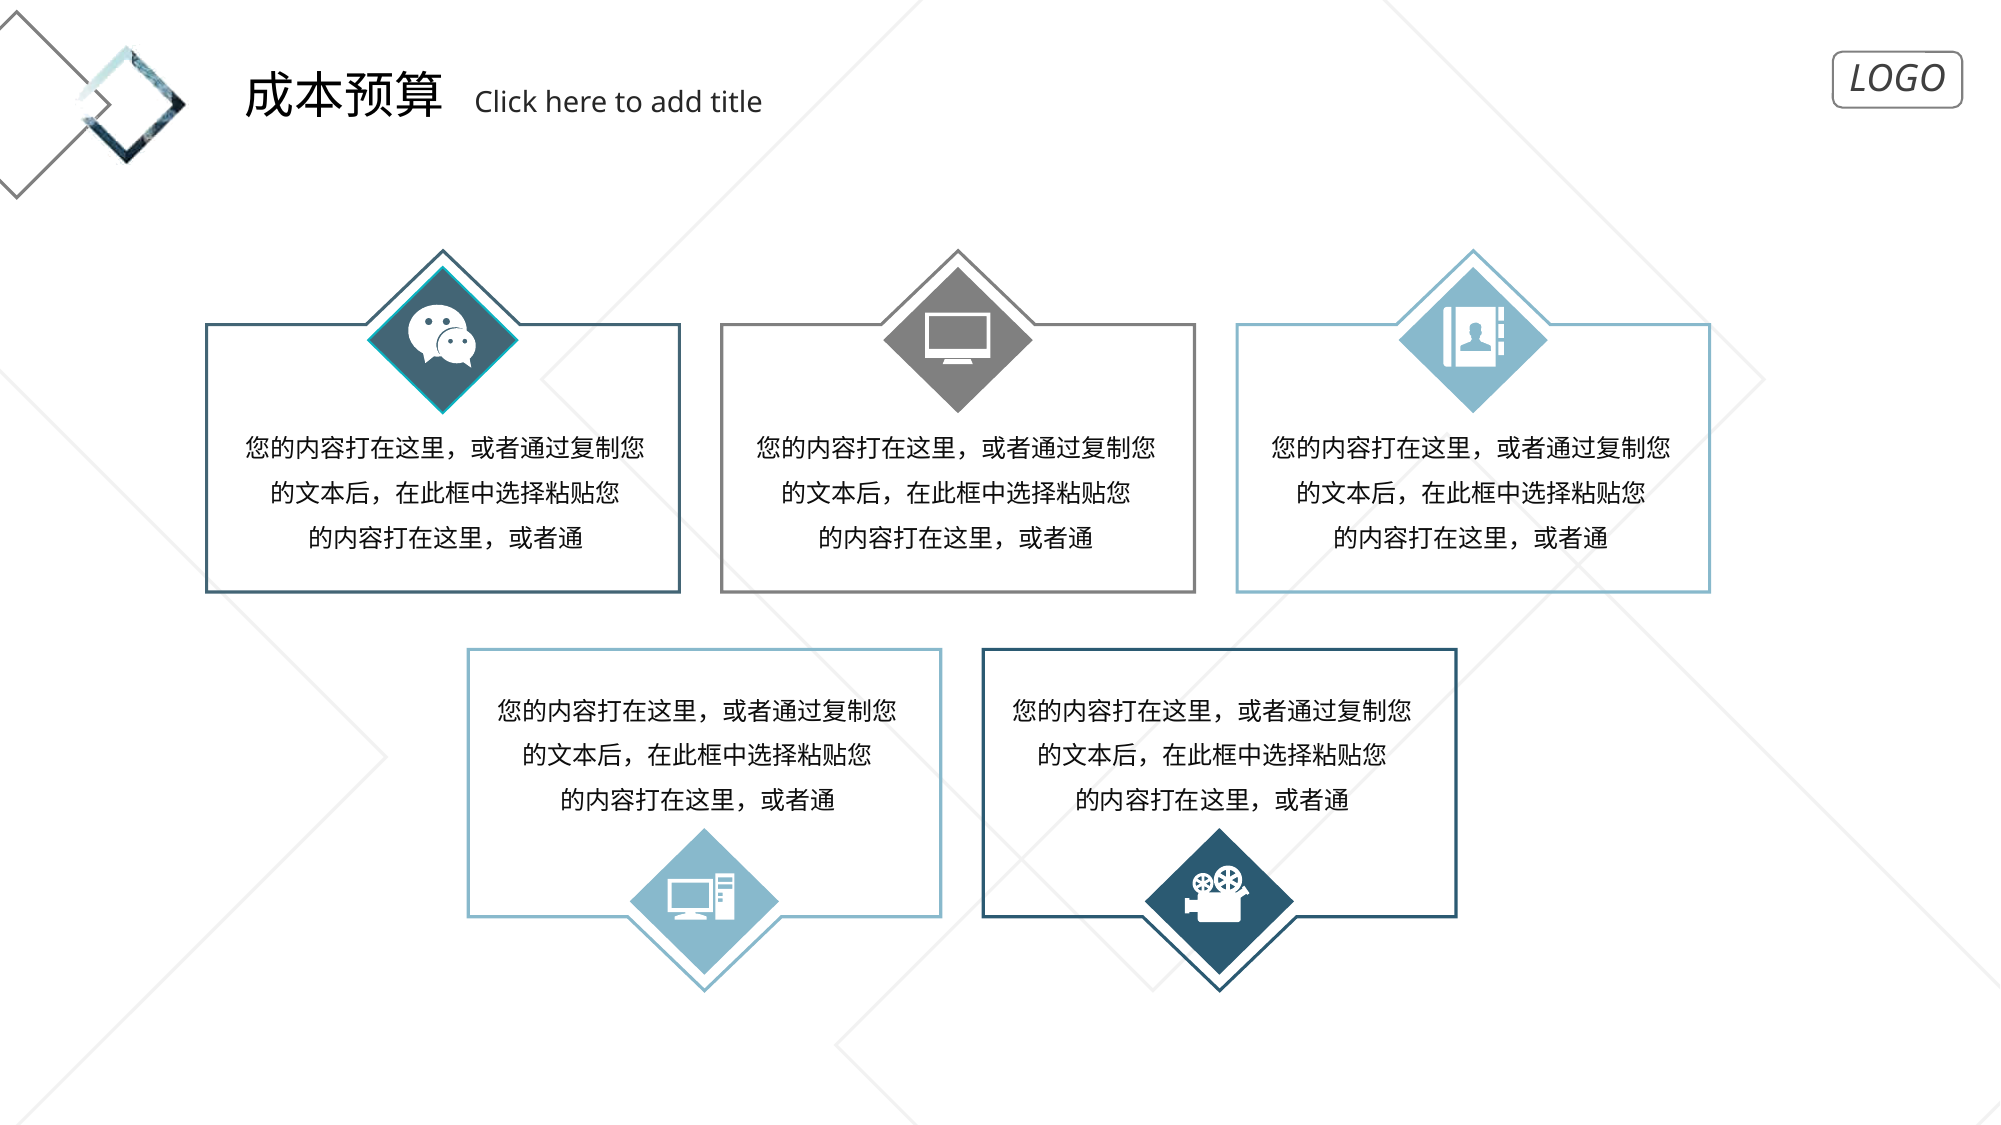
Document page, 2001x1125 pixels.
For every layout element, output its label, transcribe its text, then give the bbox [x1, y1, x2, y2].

text_box Click here to add title [459, 68, 779, 126]
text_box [468, 649, 941, 991]
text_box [1237, 250, 1710, 592]
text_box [983, 649, 1457, 991]
text_box 成本预算 [149, 56, 460, 132]
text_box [721, 250, 1195, 592]
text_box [206, 250, 680, 592]
picture [64, 44, 189, 165]
